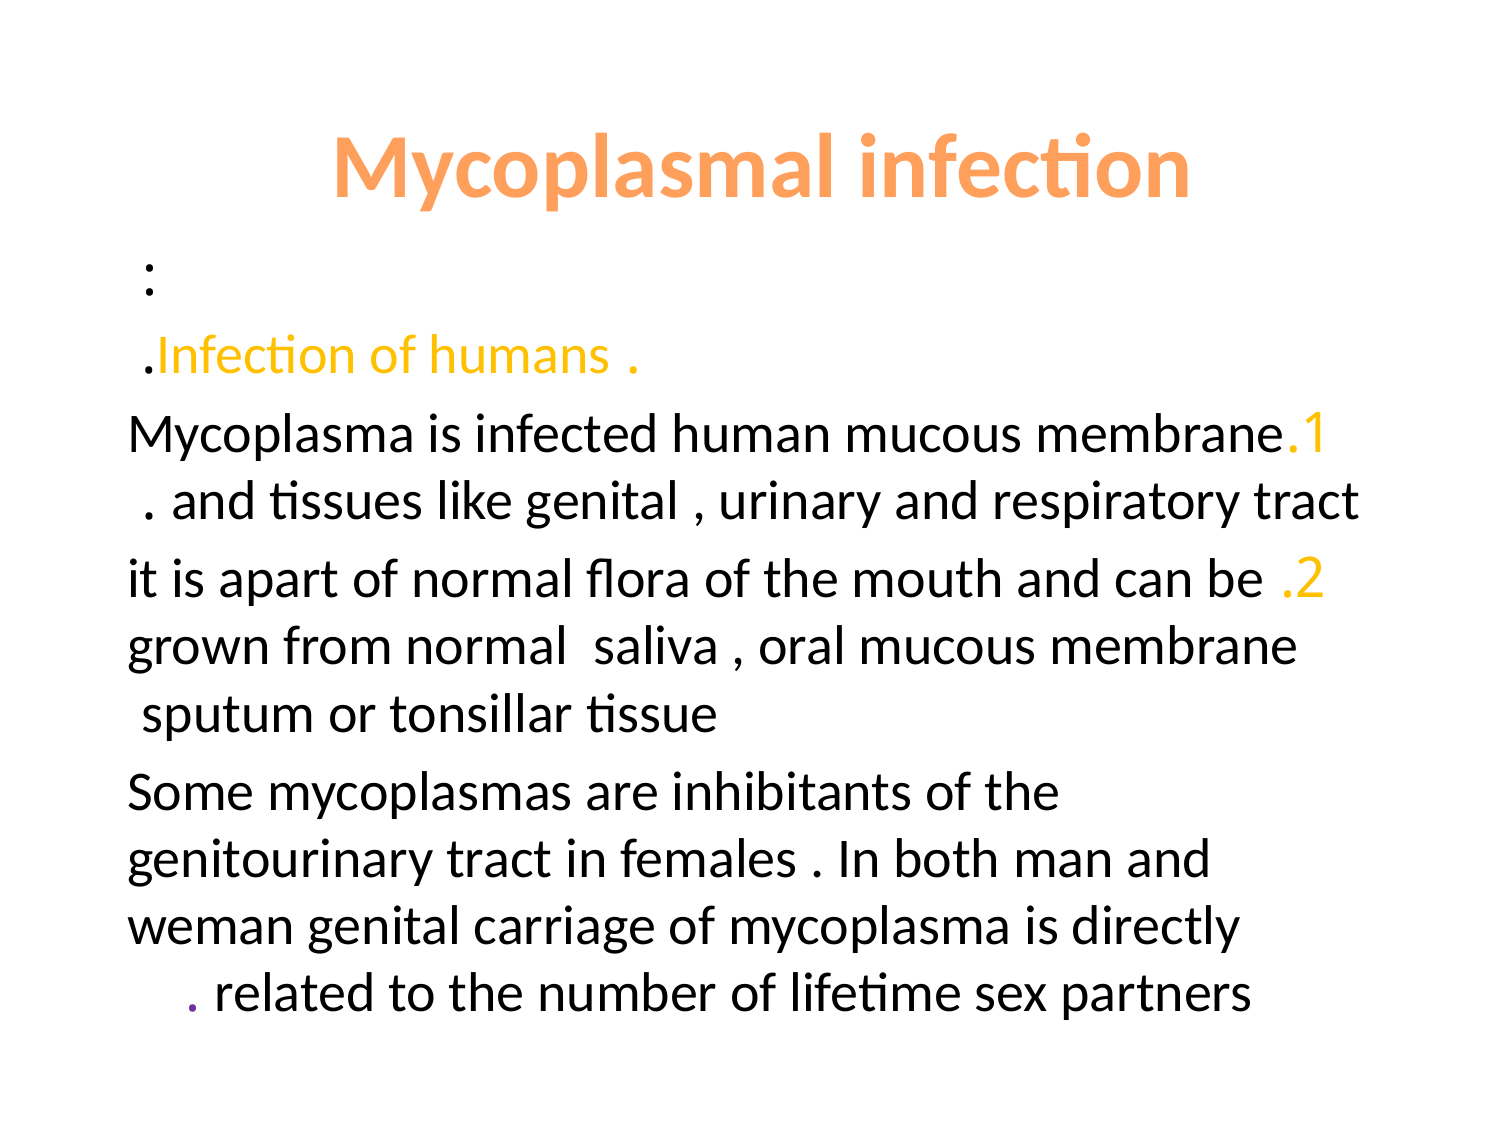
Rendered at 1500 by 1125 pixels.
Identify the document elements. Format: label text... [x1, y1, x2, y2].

list : . Infection of humans. 1.Mycoplasma is infected human mucous membrane and tissues like genital , urinary and respiratory tract . 2. it is apart of normal flora of the mouth and can be grown from normal saliva , oral mucous membrane sputum or tonsillar tissue Some mycoplasmas are inhibitants of the genitourinary tract in females . In both man and weman genital carriage of mycoplasma is directly related to the number of lifetime sex partners . [112, 231, 1388, 1035]
title Mycoplasmal infection [179, 90, 1323, 231]
